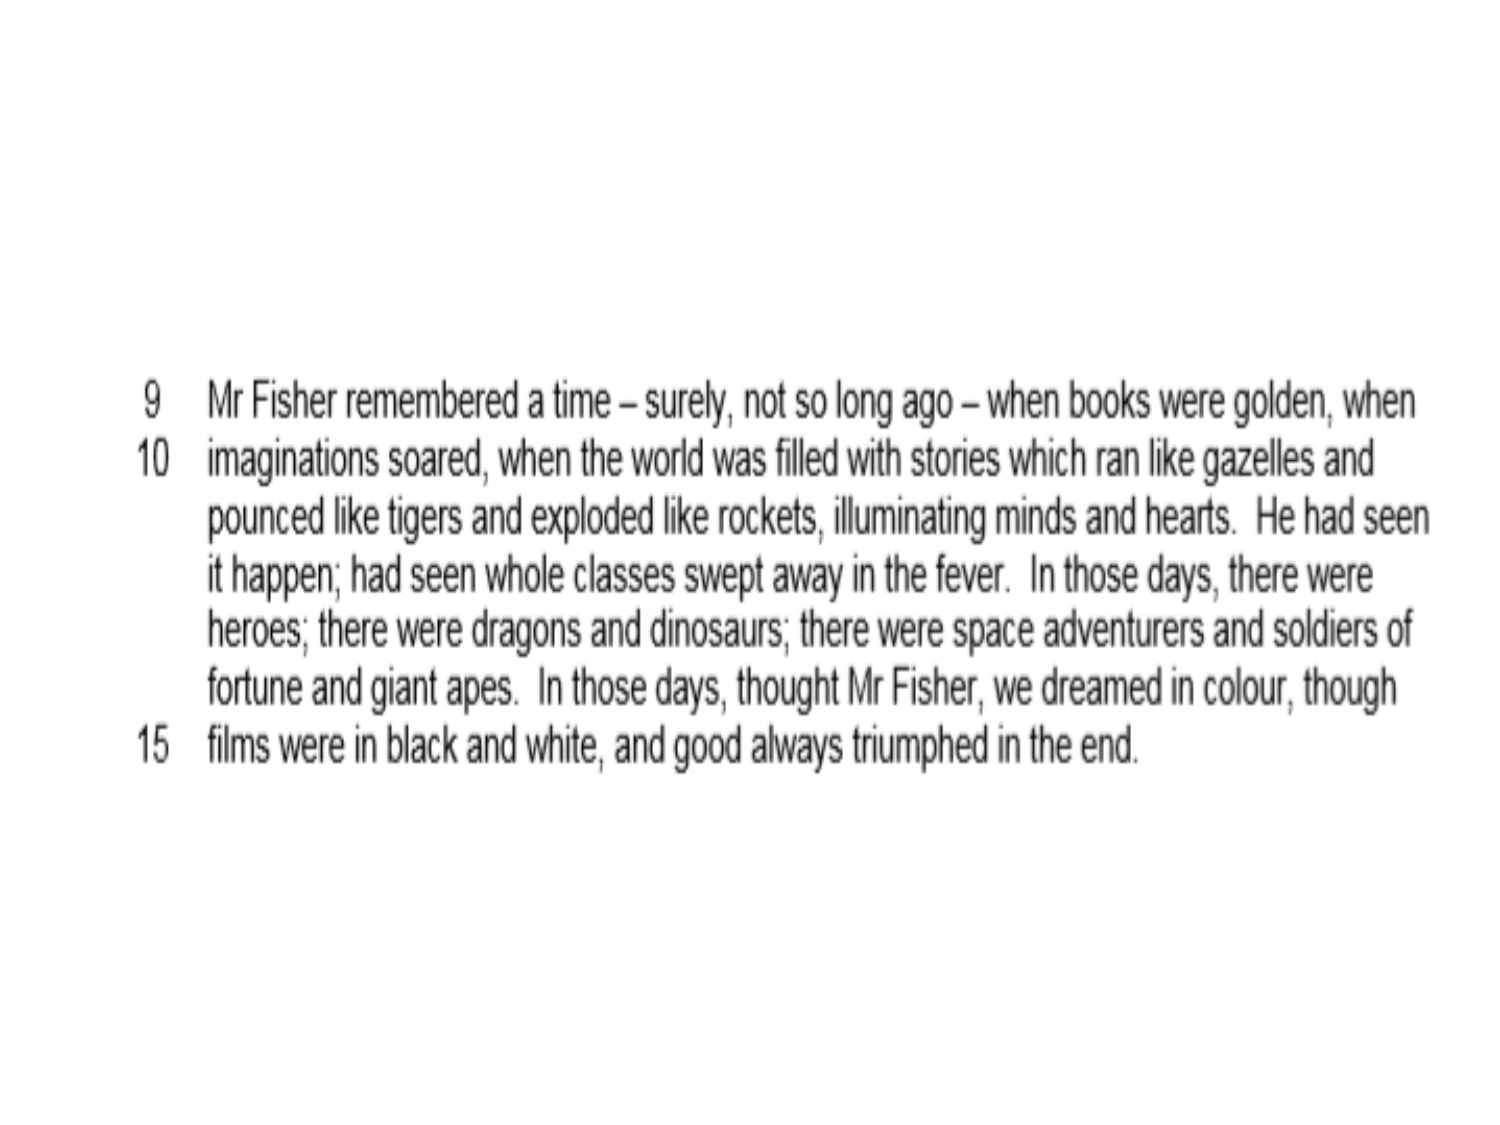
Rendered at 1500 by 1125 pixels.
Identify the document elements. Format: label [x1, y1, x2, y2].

list [79, 320, 1488, 805]
